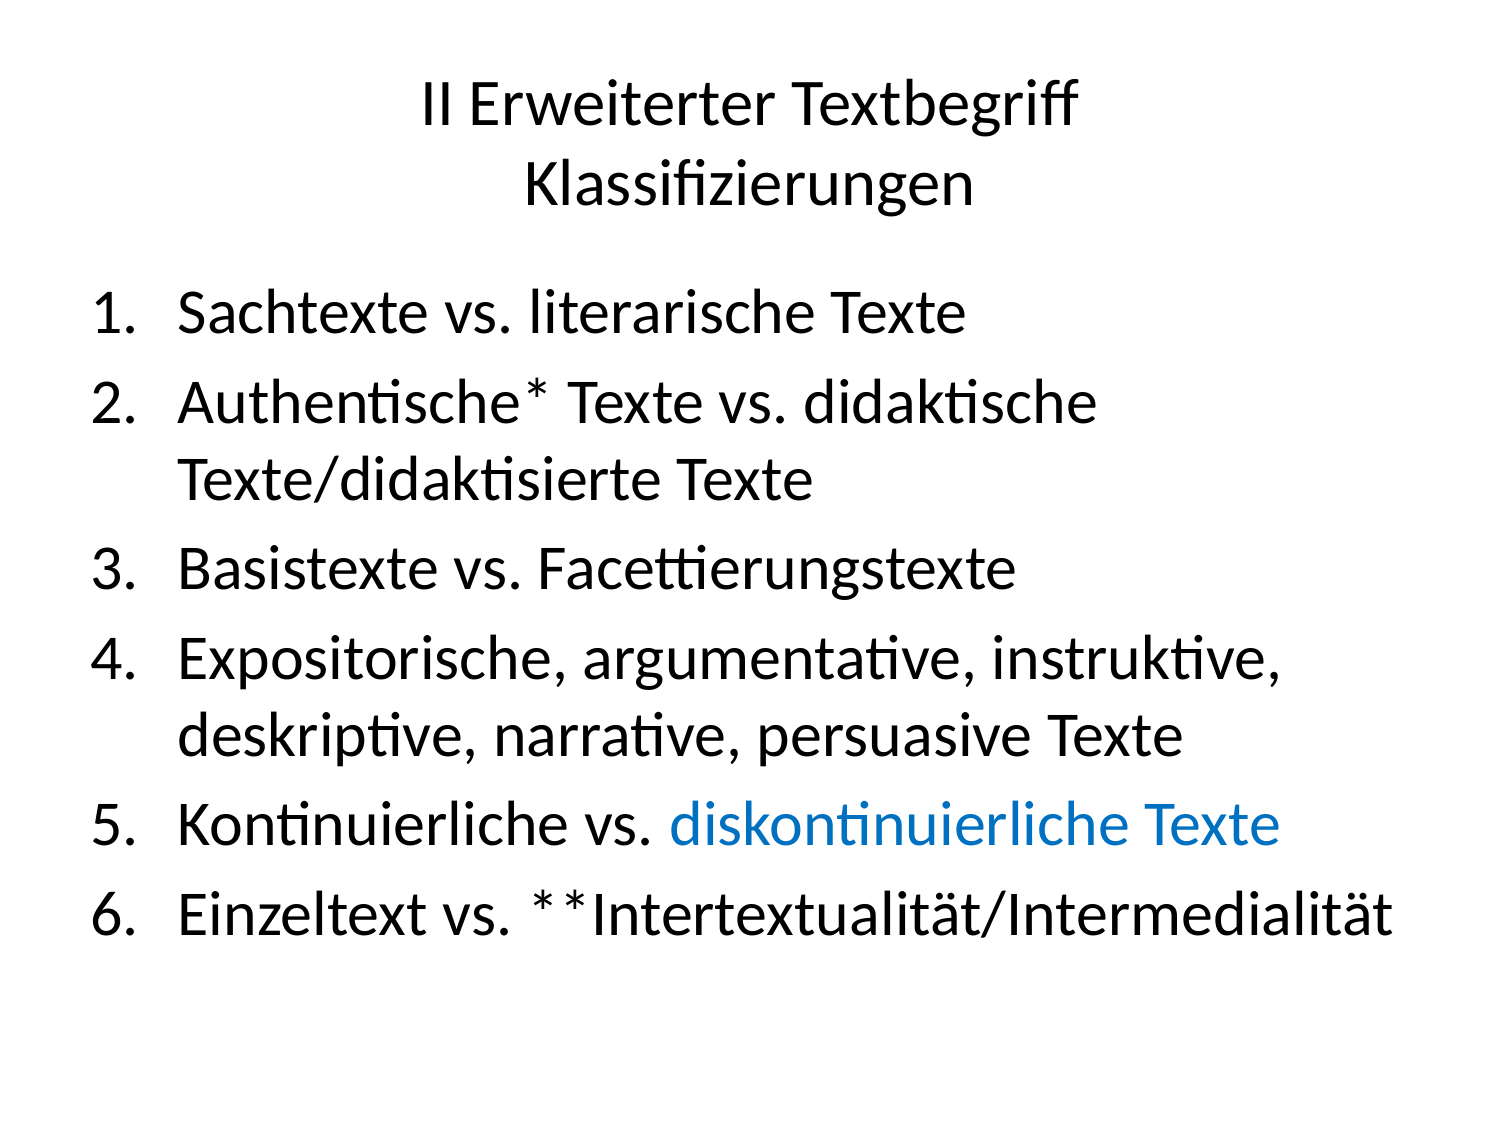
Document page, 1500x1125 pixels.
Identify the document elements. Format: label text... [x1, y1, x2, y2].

list Sachtexte vs. literarische Texte Authentische* Texte vs. didaktische Texte/didaktisierte Texte Basistexte vs. Facettierungstexte Expositorische, argumentative, instruktive, deskriptive, narrative, persuasive Texte Kontinuierliche vs. diskontinuierliche Texte Einzeltext vs. **Intertextualität/Intermedialität [75, 262, 1425, 1005]
title II Erweiterter Textbegriff Klassifizierungen [75, 45, 1425, 233]
